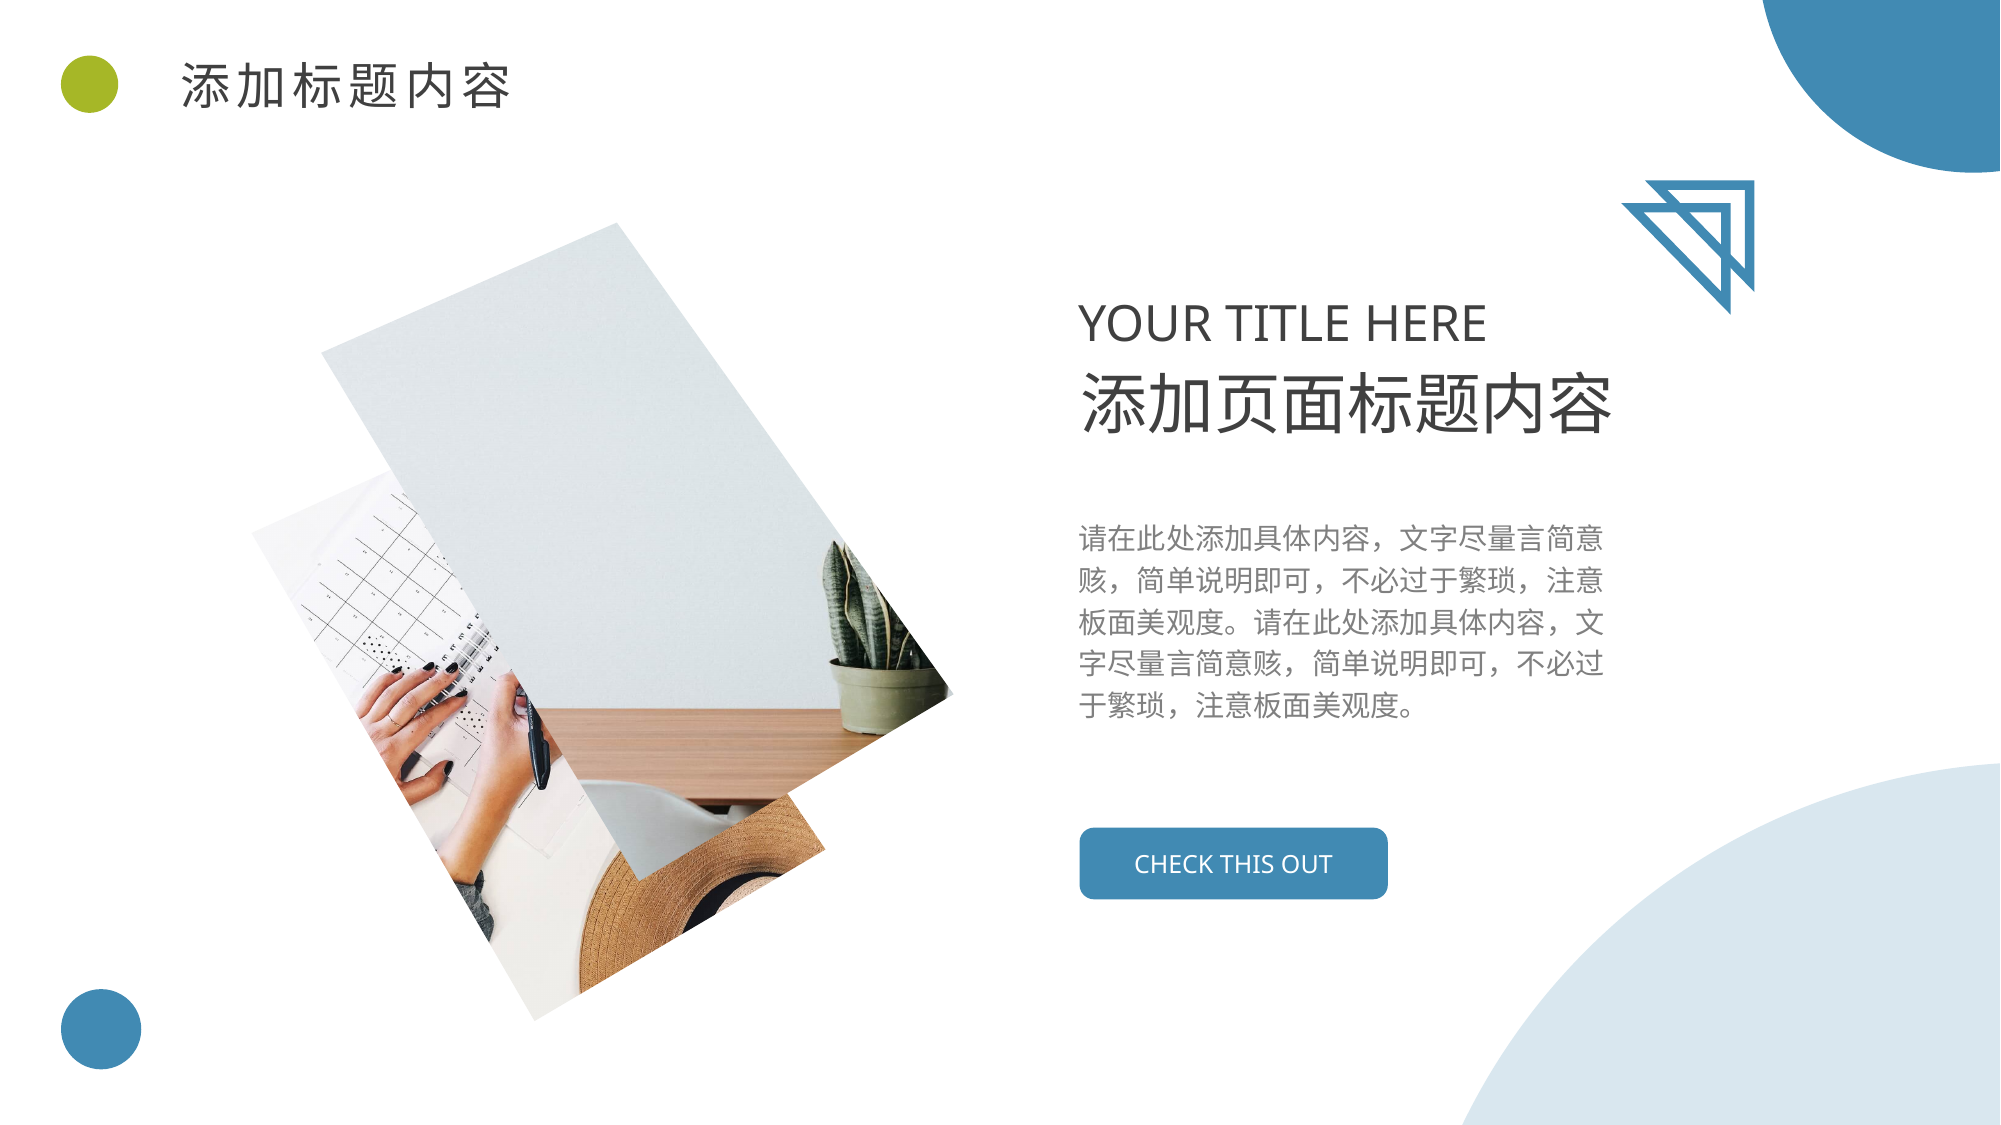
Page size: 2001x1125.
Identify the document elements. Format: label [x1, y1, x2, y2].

text_box [60, 0, 2000, 1125]
text_box [1631, 185, 1750, 303]
